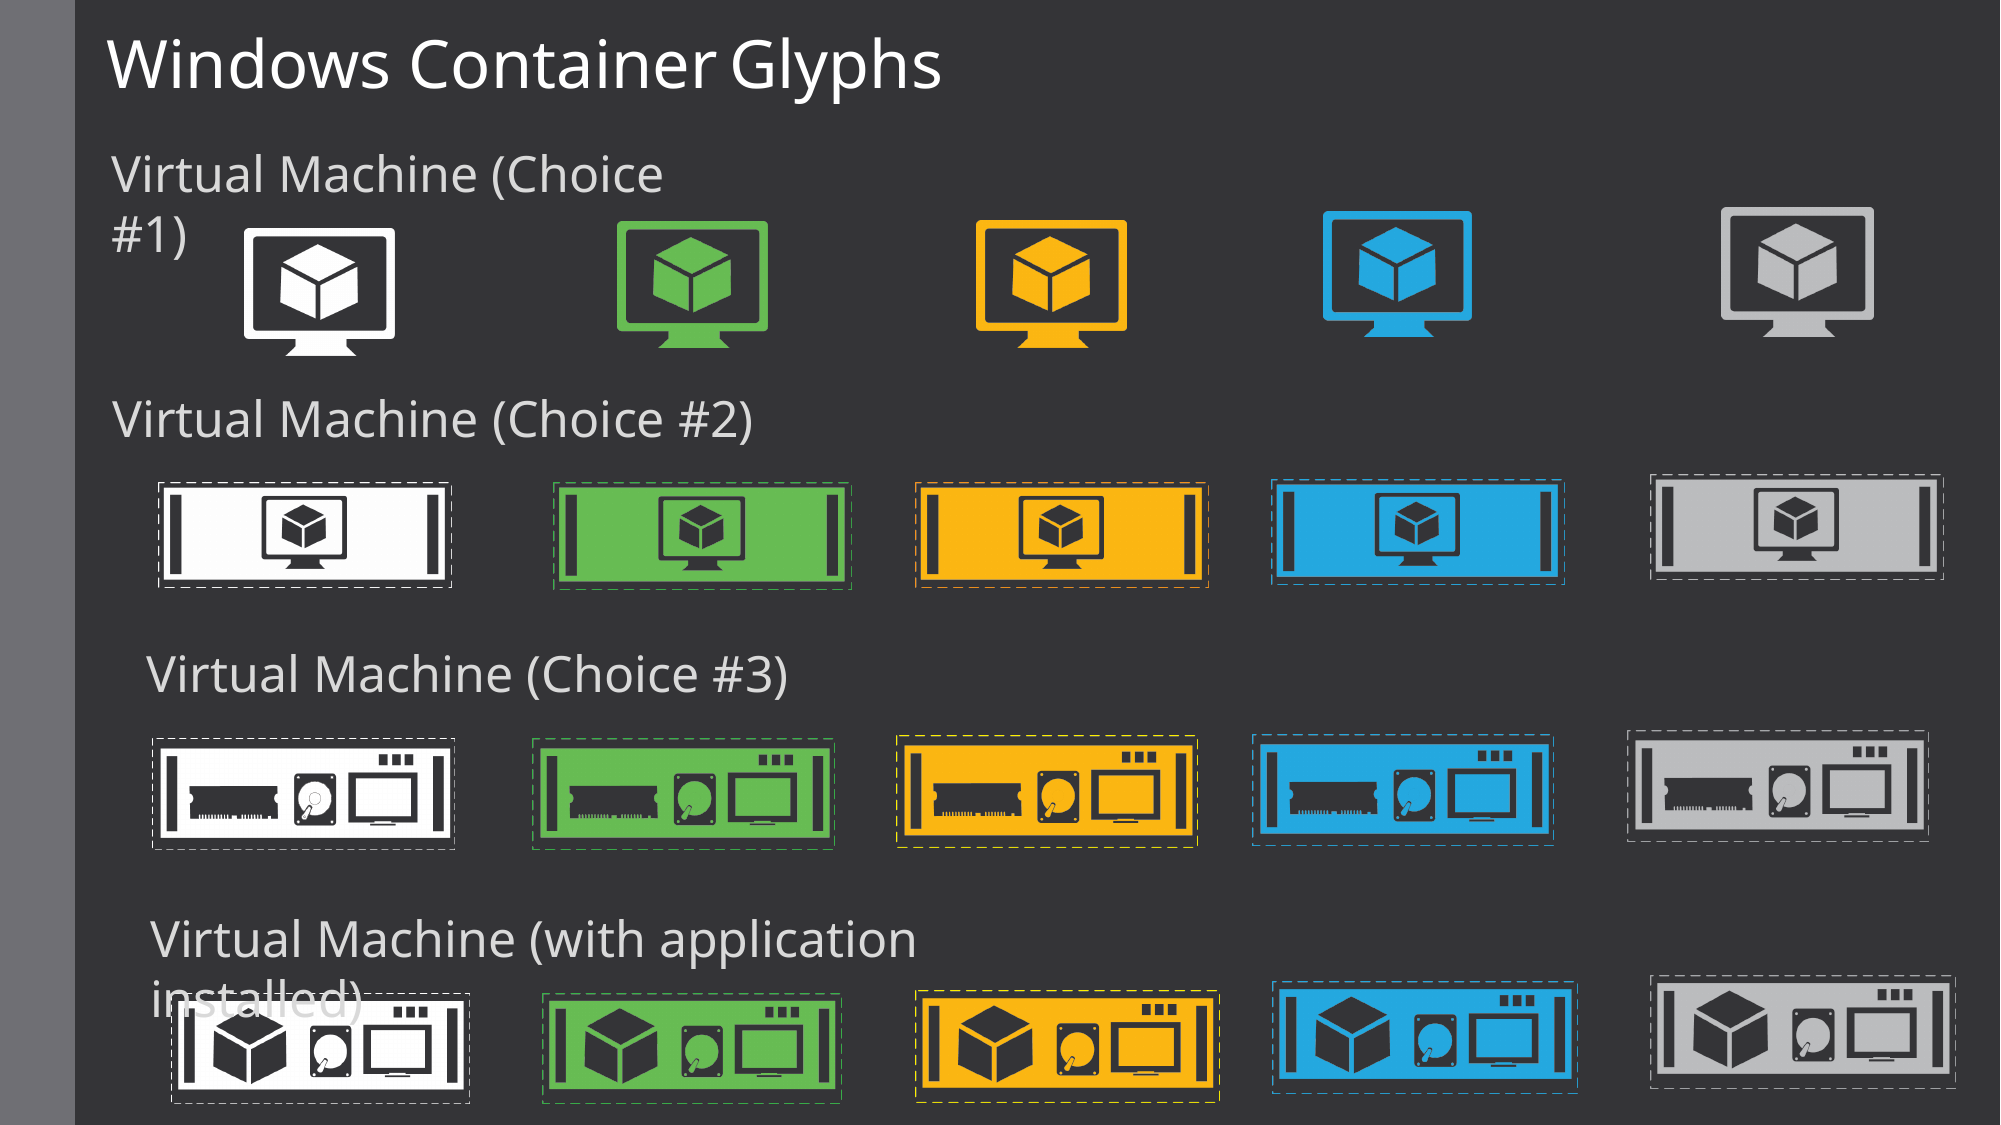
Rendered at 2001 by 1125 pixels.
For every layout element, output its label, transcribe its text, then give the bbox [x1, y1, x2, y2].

text_box Virtual Machine (Choice #3) [132, 635, 1097, 711]
picture [244, 228, 395, 356]
picture [553, 482, 853, 590]
picture [170, 993, 470, 1104]
text_box Virtual Machine (Choice #2) [97, 380, 1062, 455]
picture [152, 738, 455, 851]
picture [1271, 479, 1565, 585]
picture [542, 992, 842, 1104]
picture [158, 482, 452, 588]
text_box Virtual Machine (with application installed) [135, 900, 1100, 1035]
picture [1272, 980, 1579, 1094]
picture [531, 738, 835, 851]
picture [914, 482, 1209, 588]
picture [914, 990, 1220, 1104]
picture [1627, 730, 1930, 843]
text_box Windows Container Glyphs [92, 14, 1207, 110]
text_box Virtual Machine (Choice #1) [96, 134, 768, 270]
picture [896, 735, 1198, 848]
picture [617, 220, 768, 349]
picture [1721, 207, 1874, 337]
picture [1650, 975, 1956, 1089]
picture [976, 220, 1127, 349]
picture [1323, 211, 1472, 337]
picture [1252, 734, 1555, 846]
picture [1650, 474, 1945, 580]
